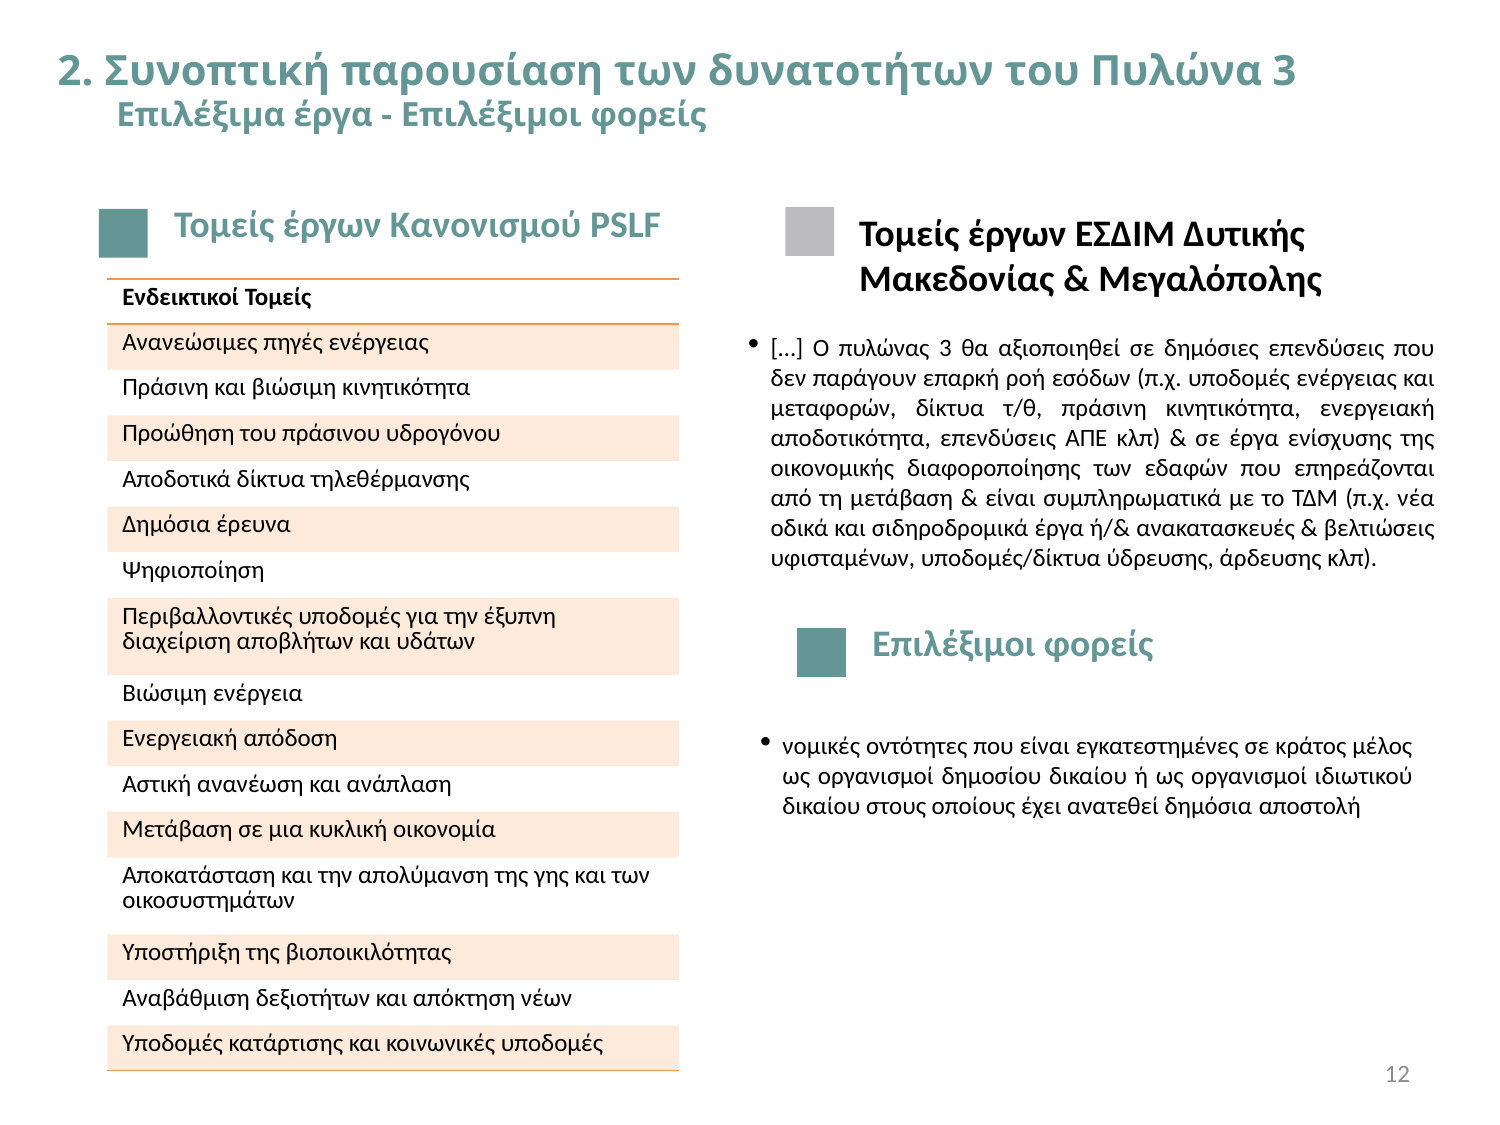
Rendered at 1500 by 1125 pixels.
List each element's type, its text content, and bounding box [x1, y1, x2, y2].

table_cell Ανανεώσιμες πηγές ενέργειας [107, 325, 679, 370]
table_cell Υποστήριξη της βιοποικιλότητας [107, 934, 679, 980]
text_box […] Ο πυλώνας 3 θα αξιοποιηθεί σε δημόσιες επενδύσεις που δεν παράγουν επαρκή ροή εσόδων (π.χ. υποδομές ενέργειας και μεταφορών, δίκτυα τ/θ, πράσινη κινητικότητα, ενεργειακή αποδοτικότητα, επενδύσεις ΑΠΕ κλπ) & σε έργα ενίσχυσης της οικονομικής διαφοροποίησης των εδαφών που επηρεάζονται από τη μετάβαση & είναι συμπληρωματικά με το ΤΔΜ (π.χ. νέα οδικά και σιδηροδρομικά έργα ή/& ανακατασκευές & βελτιώσεις υφισταμένων, υποδομές/δίκτυα ύδρευσης, άρδευσης κλπ). [738, 326, 1448, 587]
text_box Τομείς έργων ΕΣΔΙΜ Δυτικής Μακεδονίας & Μεγαλόπολης [844, 201, 1484, 306]
table_cell Αναβάθμιση δεξιοτήτων και απόκτηση νέων [107, 980, 679, 1026]
table_cell Ψηφιοποίηση [107, 552, 679, 598]
text_box Επιλέξιμοι φορείς [857, 611, 1294, 672]
text_box 12 [1074, 1042, 1425, 1103]
table_cell Υποδομές κατάρτισης και κοινωνικές υποδομές [107, 1026, 679, 1070]
table_cell Αστική ανανέωση και ανάπλαση [107, 766, 679, 812]
table_header Ενδεικτικοί Τομείς [107, 280, 679, 323]
table_cell Προώθηση του πράσινου υδρογόνου [107, 415, 679, 461]
text_box 2. Συνοπτική παρουσίαση των δυνατοτήτων του Πυλώνα 3 Επιλέξιμα έργα - Επιλέξιμοι φορείς [42, 54, 1458, 123]
table_cell Αποκατάσταση και την απολύμανση της γης και των οικοσυστημάτων [107, 857, 679, 934]
table_cell Μετάβαση σε μια κυκλική οικονομία [107, 812, 679, 857]
text_box [97, 207, 150, 260]
text_box [783, 205, 836, 258]
table_cell Δημόσια έρευνα [107, 507, 679, 552]
text_box νομικές οντότητες που είναι εγκατεστημένες σε κράτος μέλος ως οργανισμοί δημοσίου δικαίου ή ως οργανισμοί ιδιωτικού δικαίου στους οποίους έχει ανατεθεί δημόσια αποστολή [749, 724, 1425, 856]
table_cell Αποδοτικά δίκτυα τηλεθέρμανσης [107, 461, 679, 507]
text_box Τομείς έργων Κανονισμού PSLF [159, 192, 680, 253]
table_cell Ενεργειακή απόδοση [107, 720, 679, 766]
table_cell Πράσινη και βιώσιμη κινητικότητα [107, 370, 679, 415]
table_cell Βιώσιμη ενέργεια [107, 675, 679, 720]
text_box [795, 626, 848, 679]
table_cell Περιβαλλοντικές υποδομές για την έξυπνη διαχείριση αποβλήτων και υδάτων [107, 598, 679, 675]
